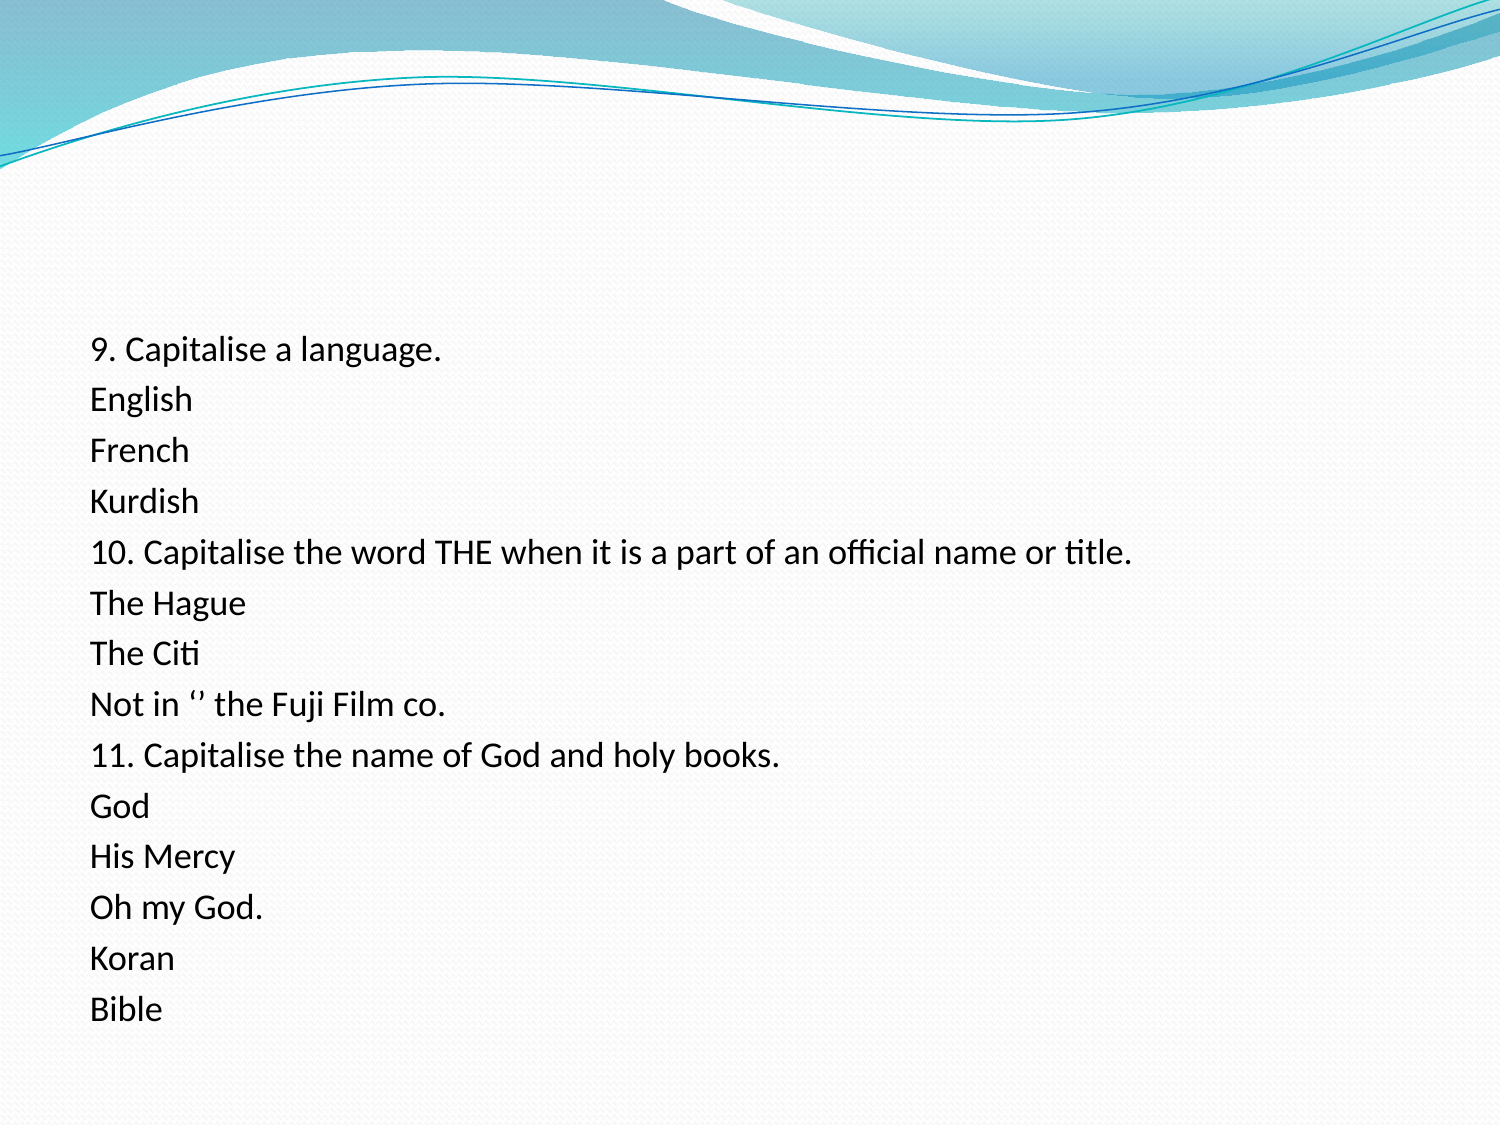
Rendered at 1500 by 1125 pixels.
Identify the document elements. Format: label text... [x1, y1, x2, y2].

list 9. Capitalise a language. English French Kurdish 10. Capitalise the word THE when it is a part of an official name or title. The Hague The Citi Not in ‘’ the Fuji Film co. 11. Capitalise the name of God and holy books. God His Mercy Oh my God. Koran Bible [75, 317, 1425, 1038]
